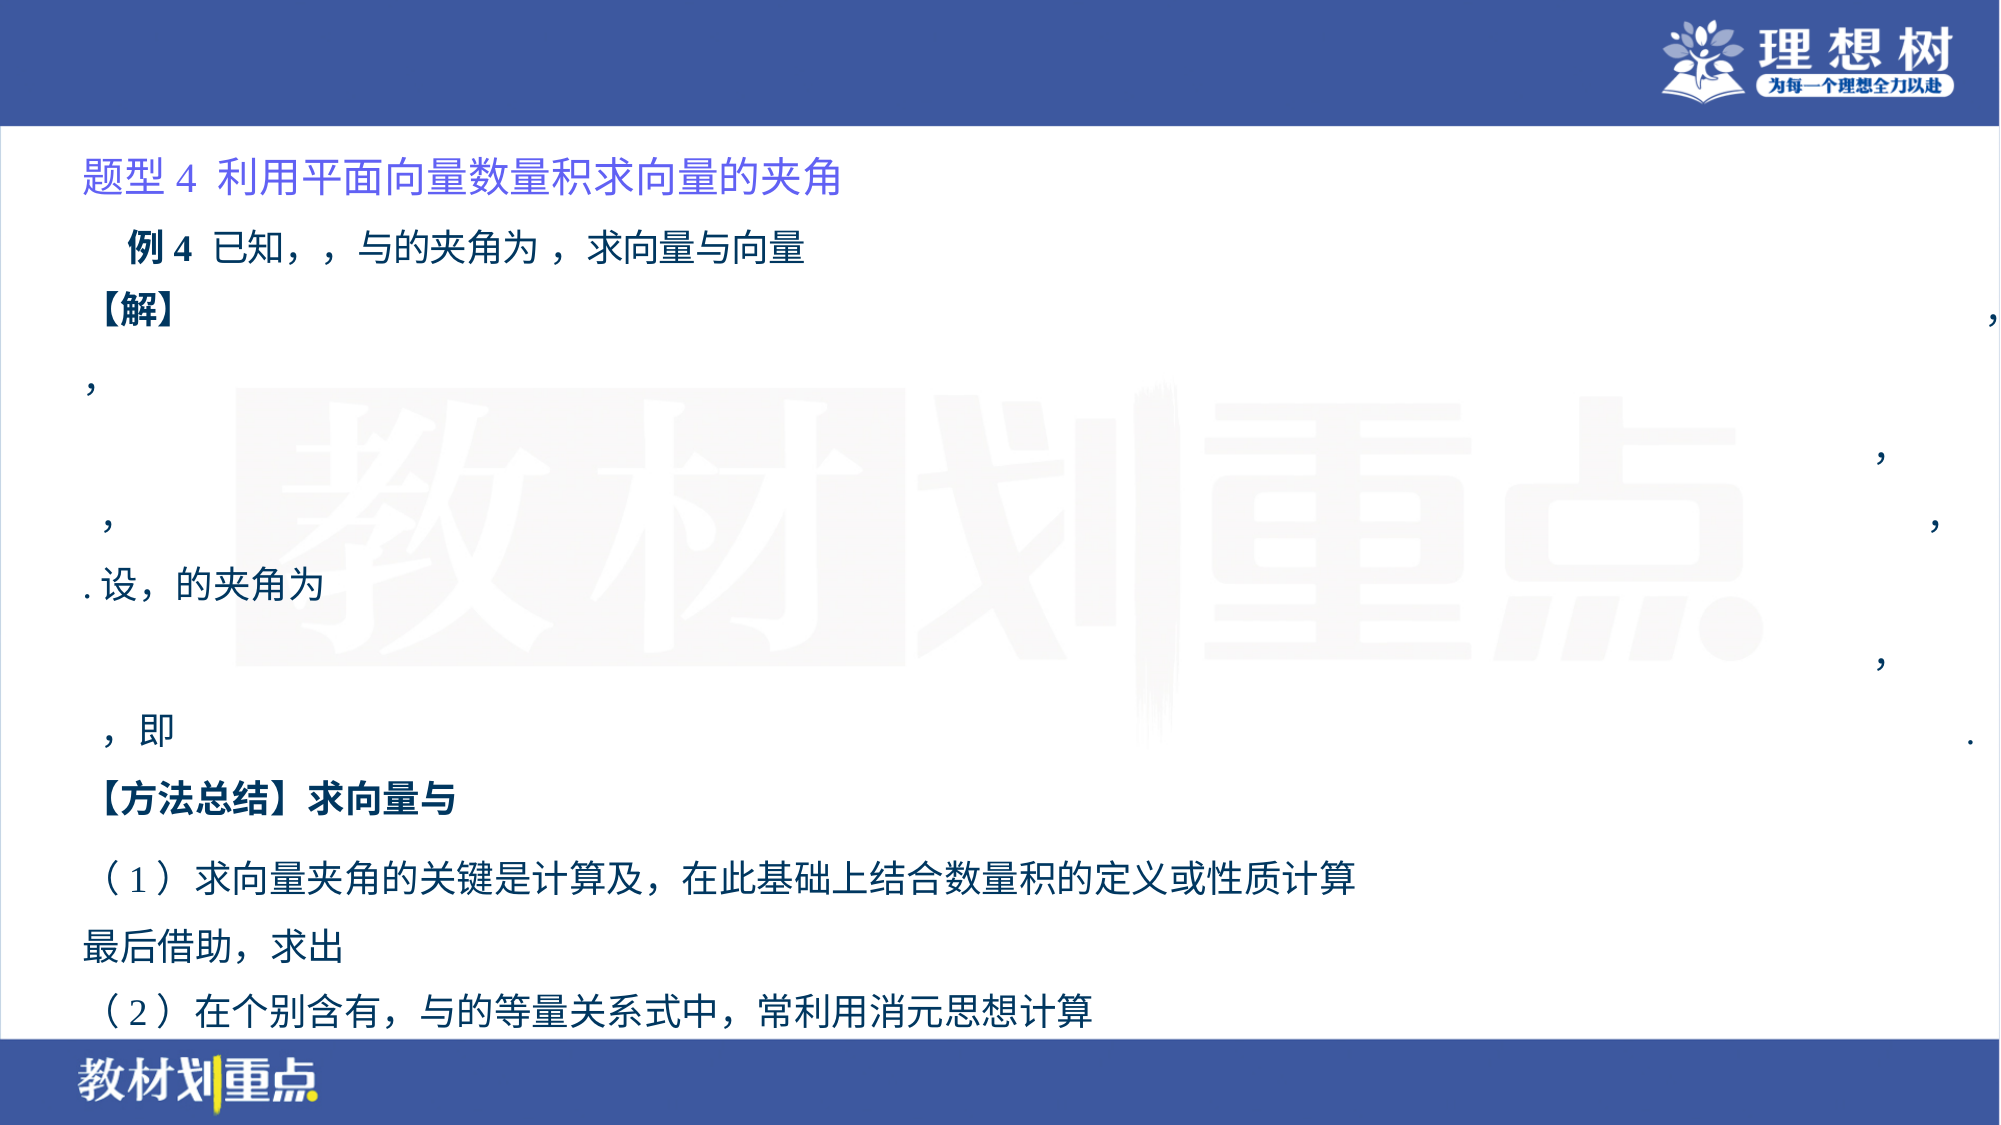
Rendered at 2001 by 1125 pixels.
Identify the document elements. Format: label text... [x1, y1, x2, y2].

text_box 题型4 利用平面向量数量积求向量的夹角 [82, 129, 1817, 264]
picture [0, 0, 2000, 1125]
